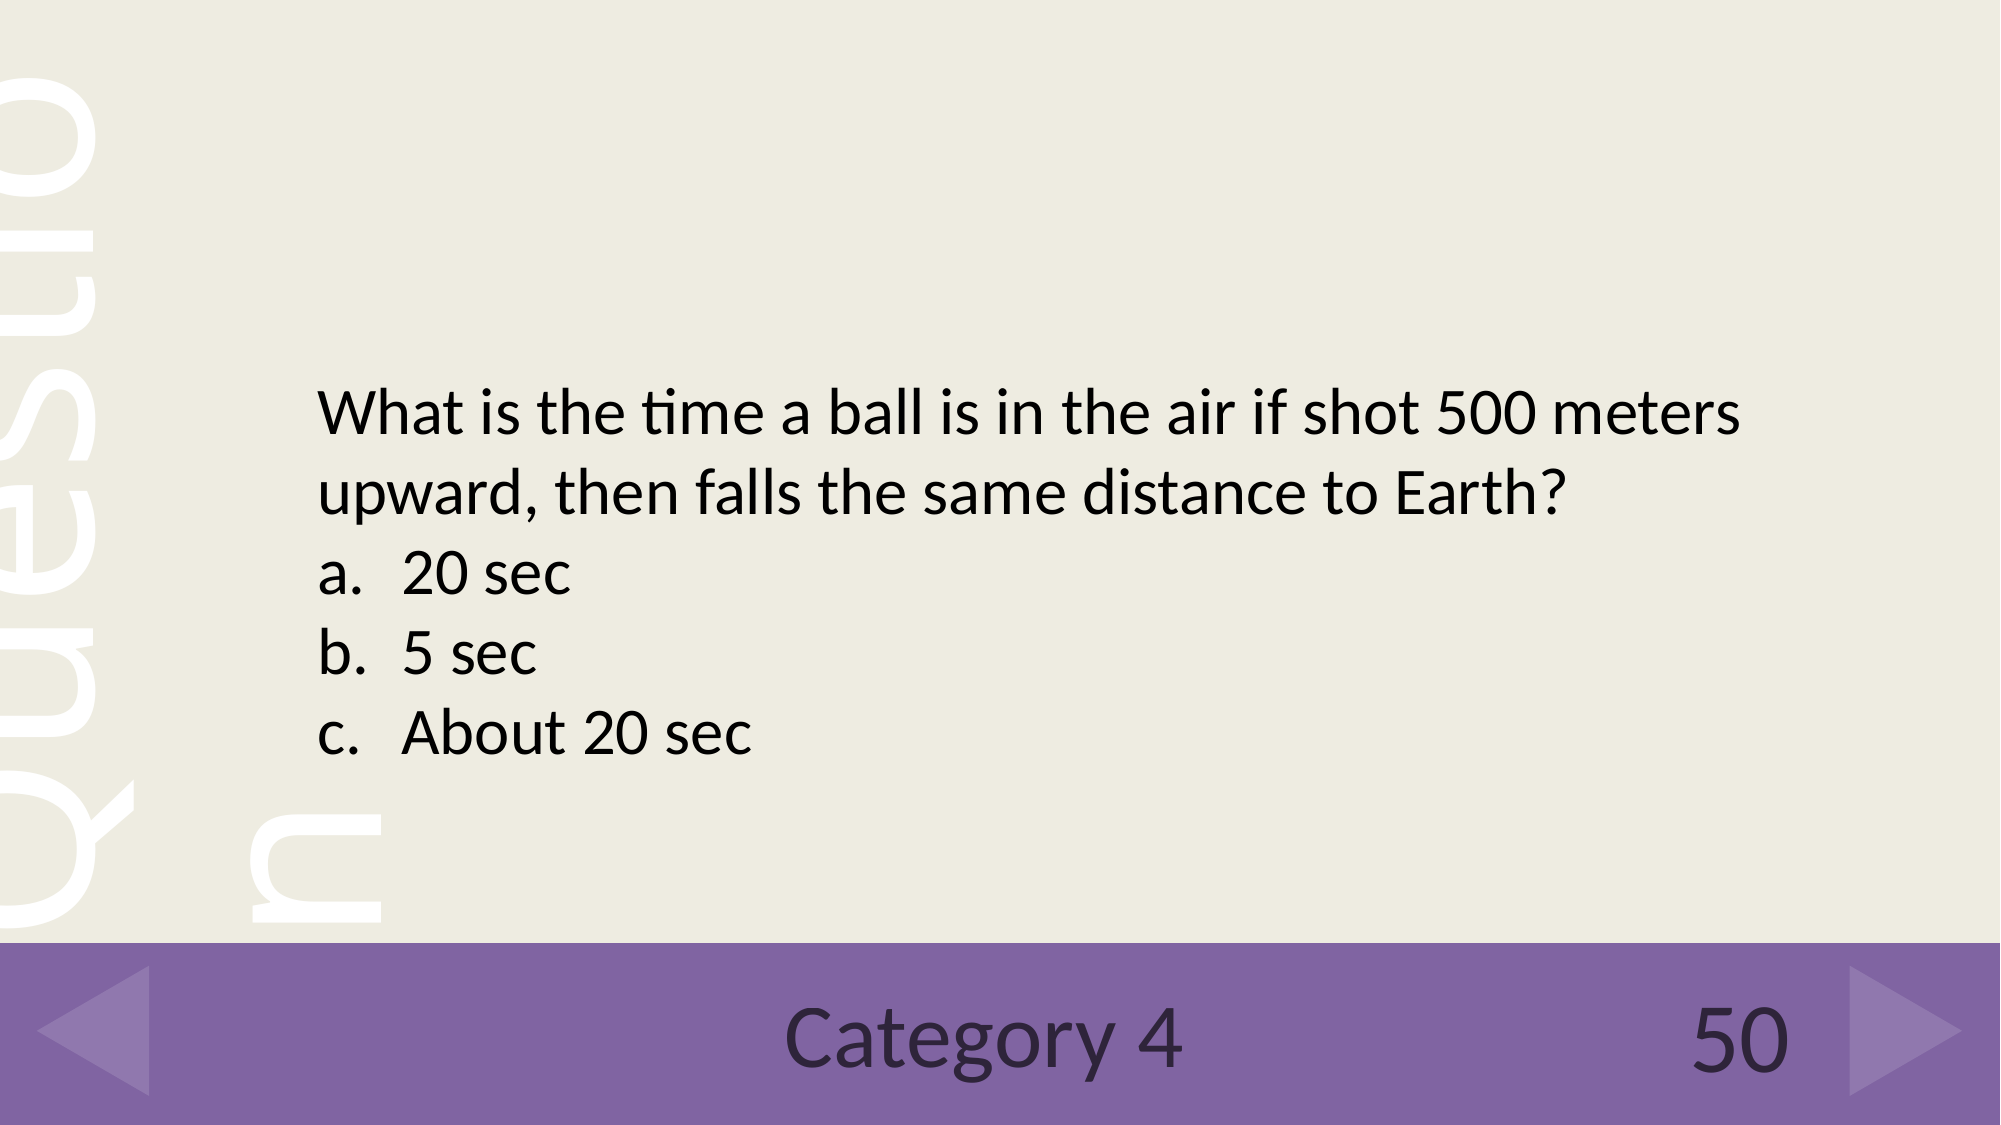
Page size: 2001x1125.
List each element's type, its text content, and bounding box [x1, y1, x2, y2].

title Category 4 [84, 937, 1885, 1125]
list What is the time a ball is in the air if shot 500 meters upward, then falls the same distance to Earth? 20 sec 5 sec About 20 sec [302, 307, 1760, 828]
